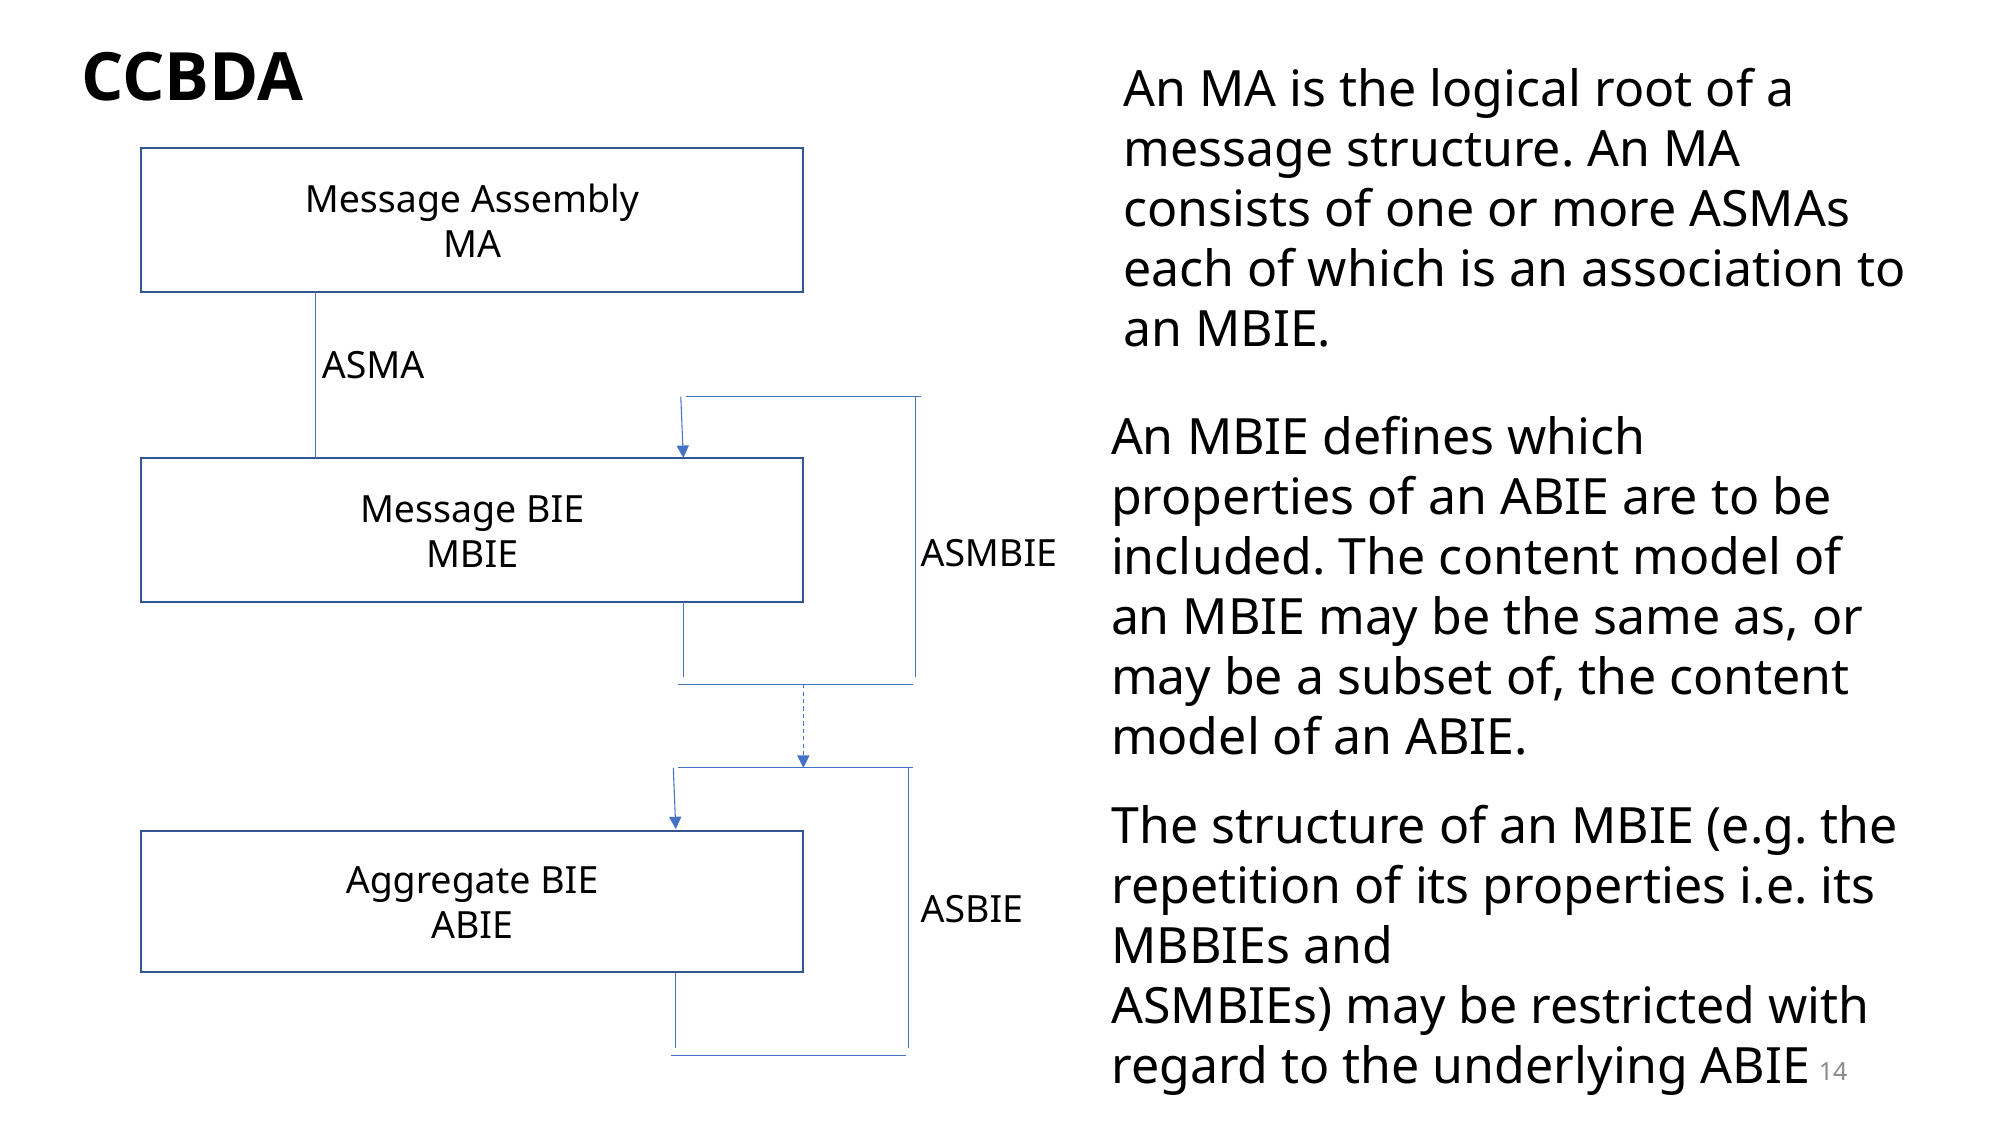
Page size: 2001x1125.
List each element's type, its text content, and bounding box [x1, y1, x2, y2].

text_box ASMBIE [916, 521, 1096, 582]
slide_number 14 [1412, 1042, 1863, 1103]
text_box CCBDA [41, 26, 344, 122]
text_box ASMBIE [905, 521, 915, 582]
text_box ASBIE [909, 877, 1071, 938]
text_box The structure of an MBIE (e.g. the repetition of its properties i.e. its MBBIEs and ASMBIEs) may be restricted with regard to the underlying ABIE [1096, 786, 1937, 1102]
text_box An MA is the logical root of a message structure. An MA consists of one or more ASMAs each of which is an association to an MBIE. [1108, 48, 1925, 424]
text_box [680, 396, 684, 458]
text_box An MBIE defines which properties of an ABIE are to be included. The content model of an MBIE may be the same as, or may be a subset of, the content model of an ABIE. [1096, 397, 1900, 786]
text_box ASMA [307, 333, 315, 393]
text_box Message Assembly MA [140, 147, 804, 293]
text_box Aggregate BIE ABIE [140, 830, 804, 973]
text_box Message BIE MBIE [140, 457, 804, 603]
text_box ASMA [316, 333, 472, 393]
